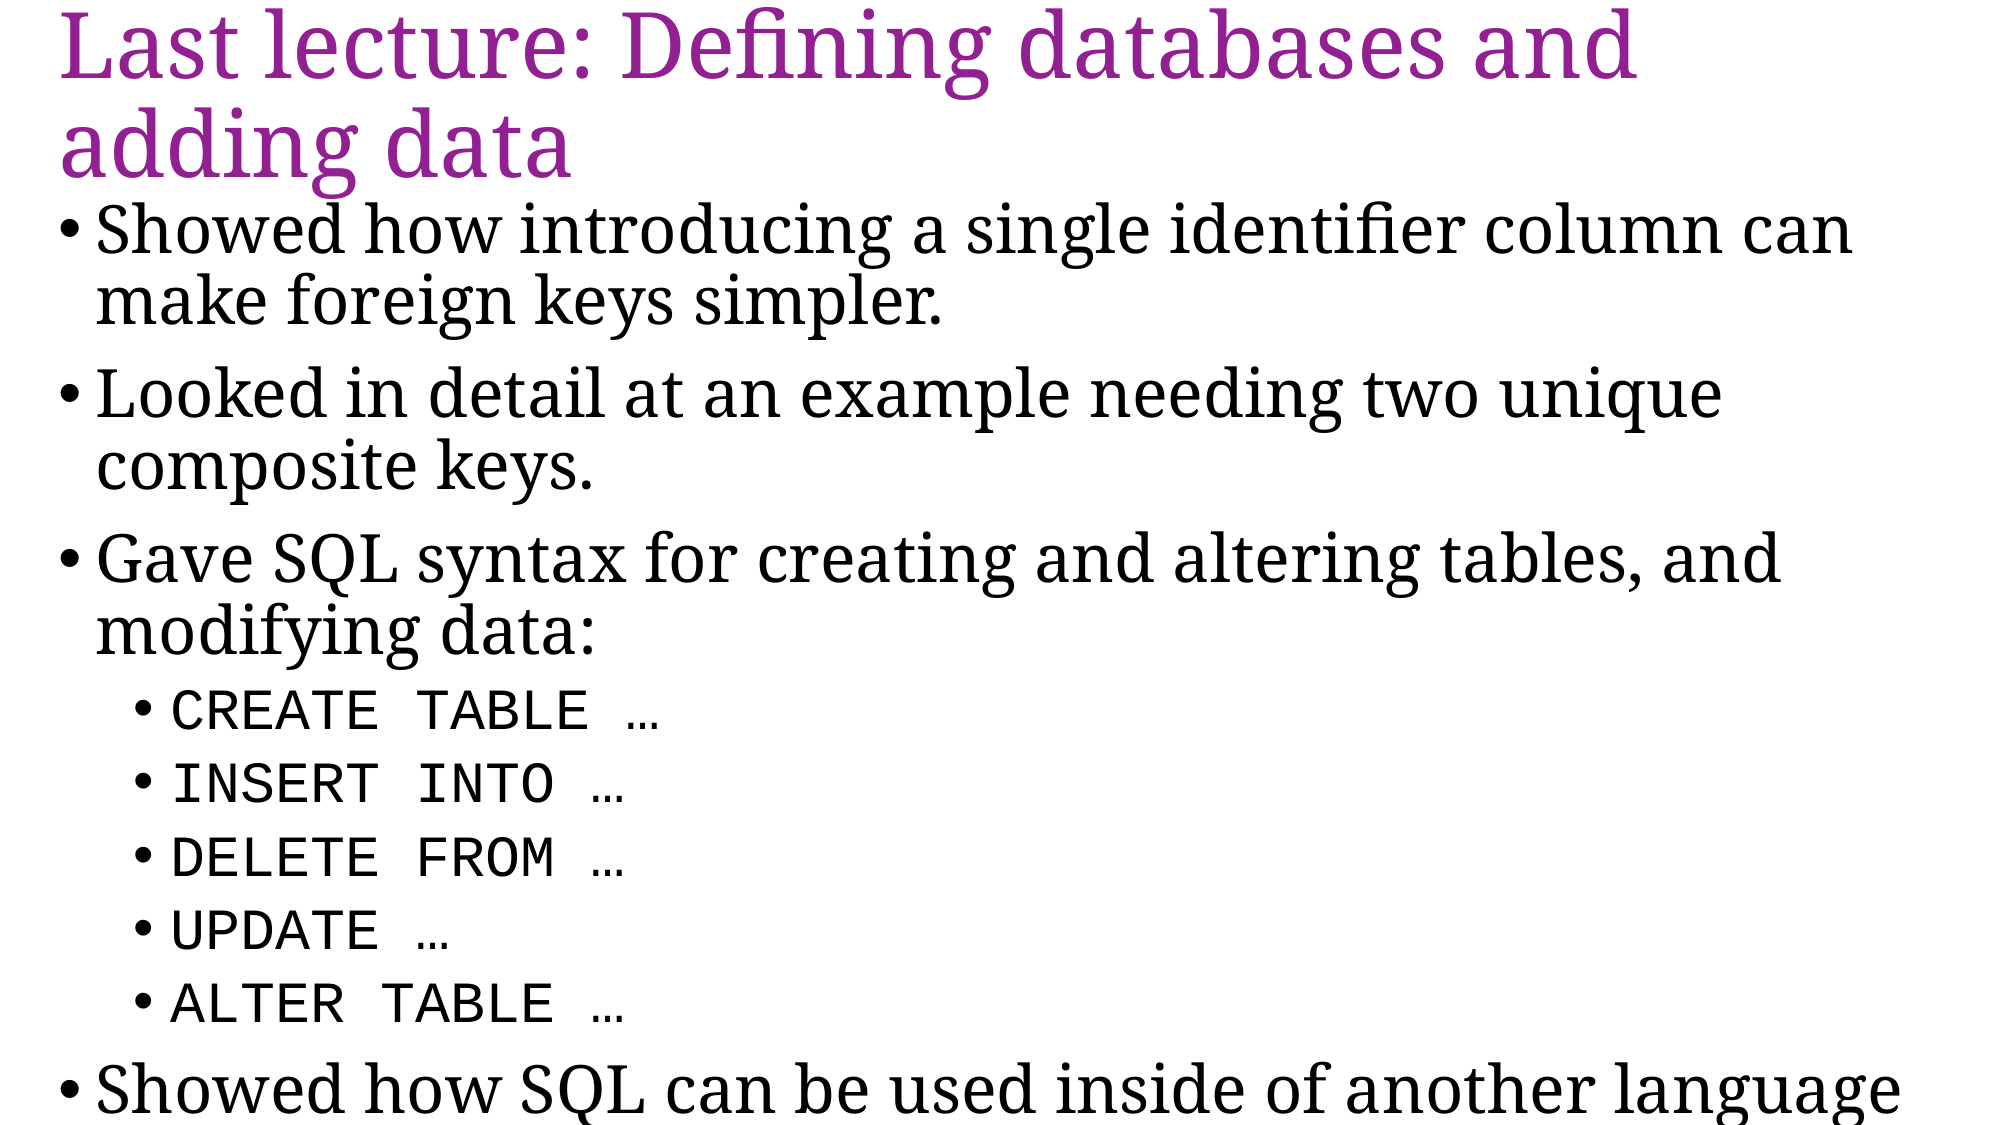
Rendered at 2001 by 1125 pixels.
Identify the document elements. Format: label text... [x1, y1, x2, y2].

list Showed how introducing a single identifier column can make foreign keys simpler. Looked in detail at an example needing two unique composite keys. Gave SQL syntax for creating and altering tables, and modifying data: CREATE TABLE … INSERT INTO … DELETE FROM … UPDATE … ALTER TABLE … Showed how SQL can be used inside of another language (like Python) to build a database programmatically. [43, 188, 1953, 1106]
title Last lecture: Defining databases and adding data [43, 25, 1953, 171]
